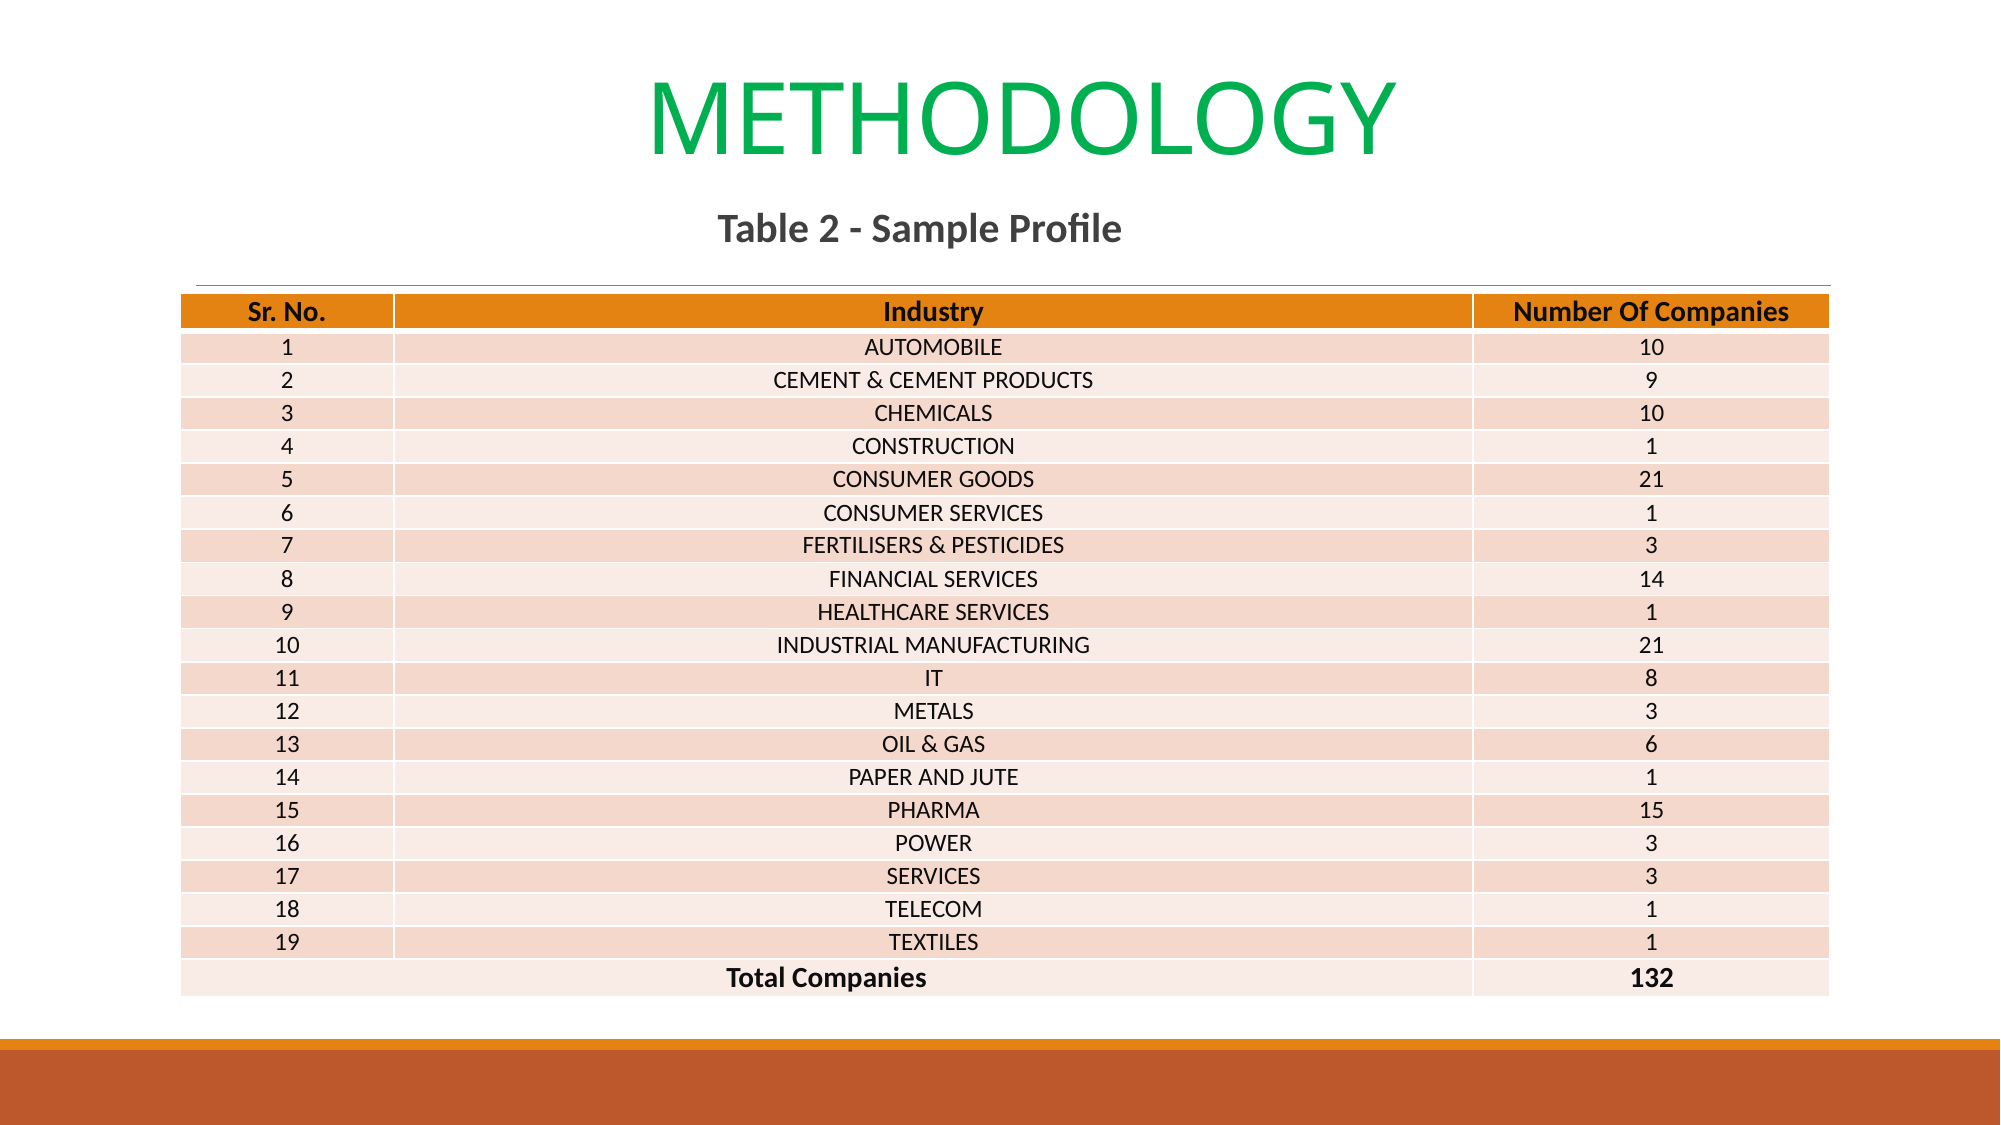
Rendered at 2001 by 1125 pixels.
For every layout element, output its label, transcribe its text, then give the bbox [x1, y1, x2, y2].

table_cell 1 [1474, 596, 1829, 628]
table_cell INDUSTRIAL MANUFACTURING [395, 629, 1472, 661]
table_cell 3 [1474, 861, 1829, 892]
table_cell 2 [181, 365, 393, 396]
table_cell 5 [181, 464, 393, 495]
table_cell 10 [181, 629, 393, 661]
table_cell CONSTRUCTION [395, 431, 1472, 462]
table_cell 6 [1474, 729, 1829, 760]
list Table 2 - Sample Profile [180, 198, 1845, 277]
table_cell 14 [181, 762, 393, 793]
table_cell 15 [181, 795, 393, 826]
table_cell CHEMICALS [395, 398, 1472, 429]
table_cell CONSUMER GOODS [395, 464, 1472, 495]
table_cell 3 [1474, 828, 1829, 859]
table_cell 10 [1474, 398, 1829, 429]
table_cell CONSUMER SERVICES [395, 497, 1472, 528]
table_cell 17 [181, 861, 393, 892]
table_cell 3 [1474, 530, 1829, 562]
table_header Number Of Companies [1474, 294, 1829, 328]
table_cell 1 [1474, 894, 1829, 925]
table_cell PHARMA [395, 795, 1472, 826]
table_cell 12 [181, 696, 393, 727]
table_header Sr. No. [181, 294, 393, 328]
table_cell 8 [181, 563, 393, 595]
table_cell 10 [1474, 334, 1829, 363]
table_cell AUTOMOBILE [395, 334, 1472, 363]
table_cell 14 [1474, 563, 1829, 595]
table_cell 9 [181, 596, 393, 628]
table_cell 21 [1474, 629, 1829, 661]
table_cell POWER [395, 828, 1472, 859]
table_cell OIL & GAS [395, 729, 1472, 760]
table_cell 4 [181, 431, 393, 462]
table_cell 1 [1474, 431, 1829, 462]
table_cell TELECOM [395, 894, 1472, 925]
table_cell Total Companies [181, 960, 1472, 996]
table_cell 1 [1474, 497, 1829, 528]
table_cell METALS [395, 696, 1472, 727]
table_cell CEMENT & CEMENT PRODUCTS [395, 365, 1472, 396]
table_cell TEXTILES [395, 927, 1472, 958]
table_cell 9 [1474, 365, 1829, 396]
table_cell 15 [1474, 795, 1829, 826]
table_cell IT [395, 663, 1472, 694]
table_cell FINANCIAL SERVICES [395, 563, 1472, 595]
table_cell PAPER AND JUTE [395, 762, 1472, 793]
table_cell 7 [181, 530, 393, 562]
table_cell 6 [181, 497, 393, 528]
table_cell 11 [181, 663, 393, 694]
table_cell 19 [181, 927, 393, 958]
table_cell 1 [181, 334, 393, 363]
table_cell 18 [181, 894, 393, 925]
table_cell 21 [1474, 464, 1829, 495]
table_cell 1 [1474, 927, 1829, 958]
table_cell 3 [181, 398, 393, 429]
table_header Industry [395, 294, 1472, 328]
title METHODOLOGY [180, 47, 1830, 183]
table_cell 3 [1474, 696, 1829, 727]
table_cell HEALTHCARE SERVICES [395, 596, 1472, 628]
table_cell 8 [1474, 663, 1829, 694]
table_cell 132 [1474, 960, 1829, 996]
table_cell SERVICES [395, 861, 1472, 892]
table_cell 1 [1474, 762, 1829, 793]
table_cell FERTILISERS & PESTICIDES [395, 530, 1472, 562]
table_cell 13 [181, 729, 393, 760]
table_cell 16 [181, 828, 393, 859]
